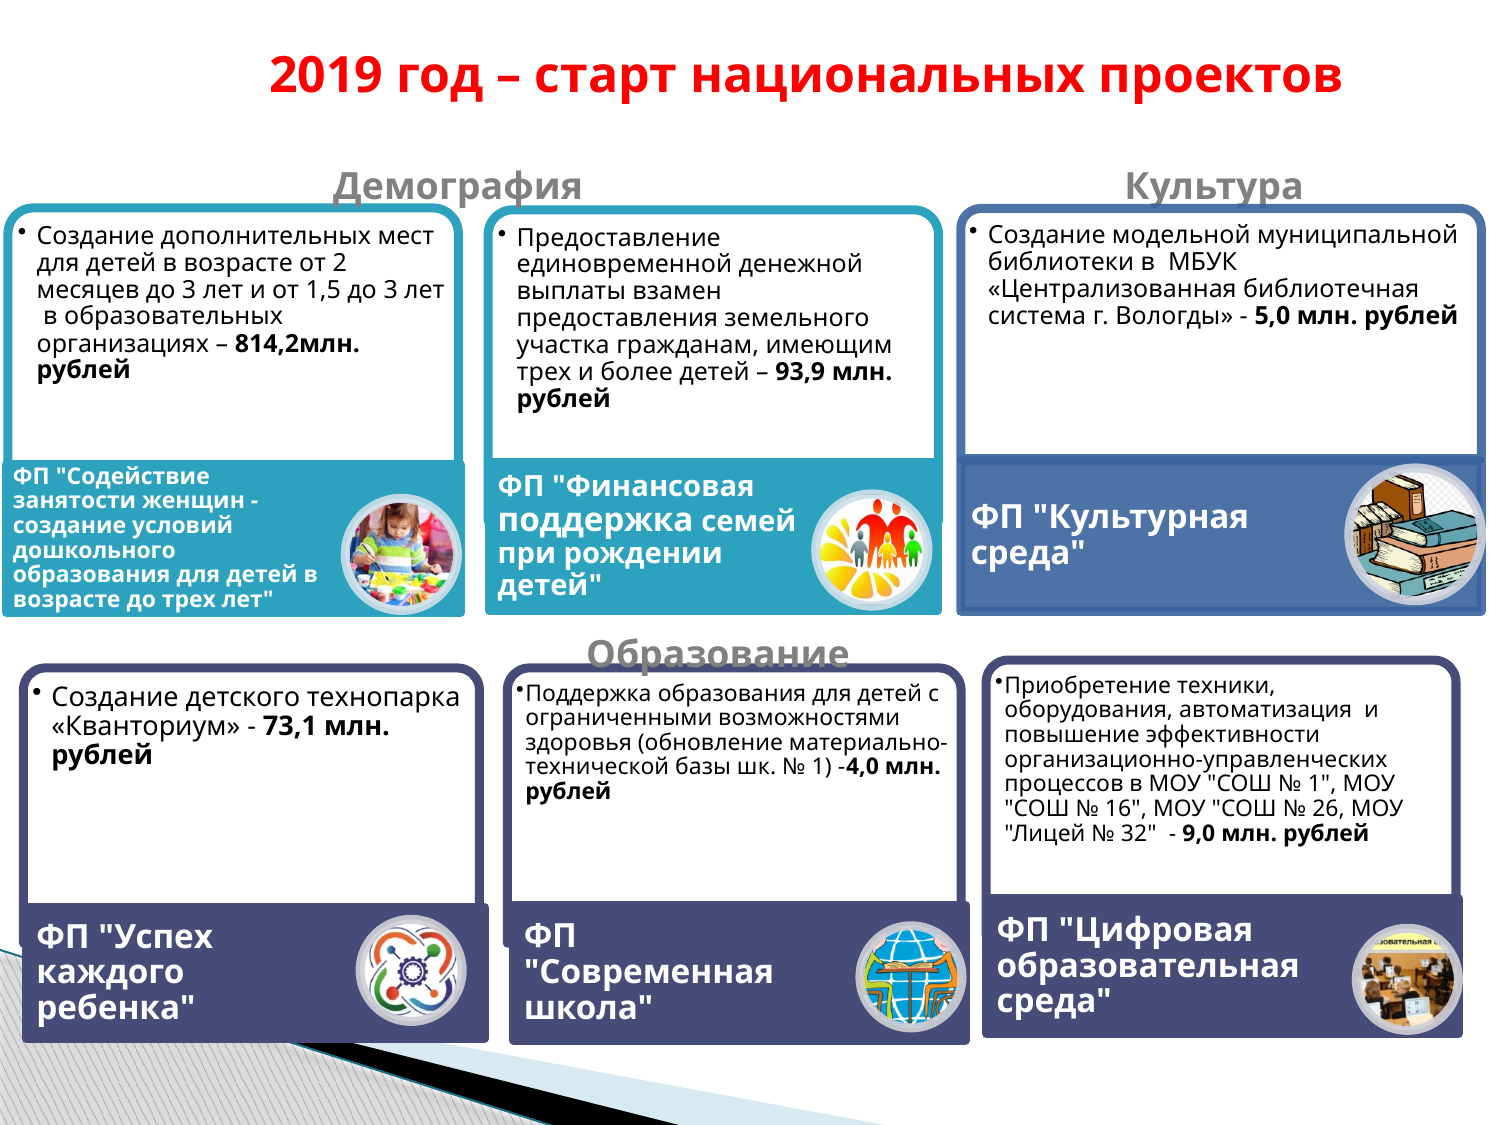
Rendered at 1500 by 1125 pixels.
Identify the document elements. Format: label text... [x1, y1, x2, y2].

text_box Культура [986, 154, 1443, 203]
text_box 2019 год – старт национальных проектов [171, 35, 1443, 110]
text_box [5, 123, 940, 700]
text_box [23, 574, 1459, 1125]
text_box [832, 207, 1500, 628]
